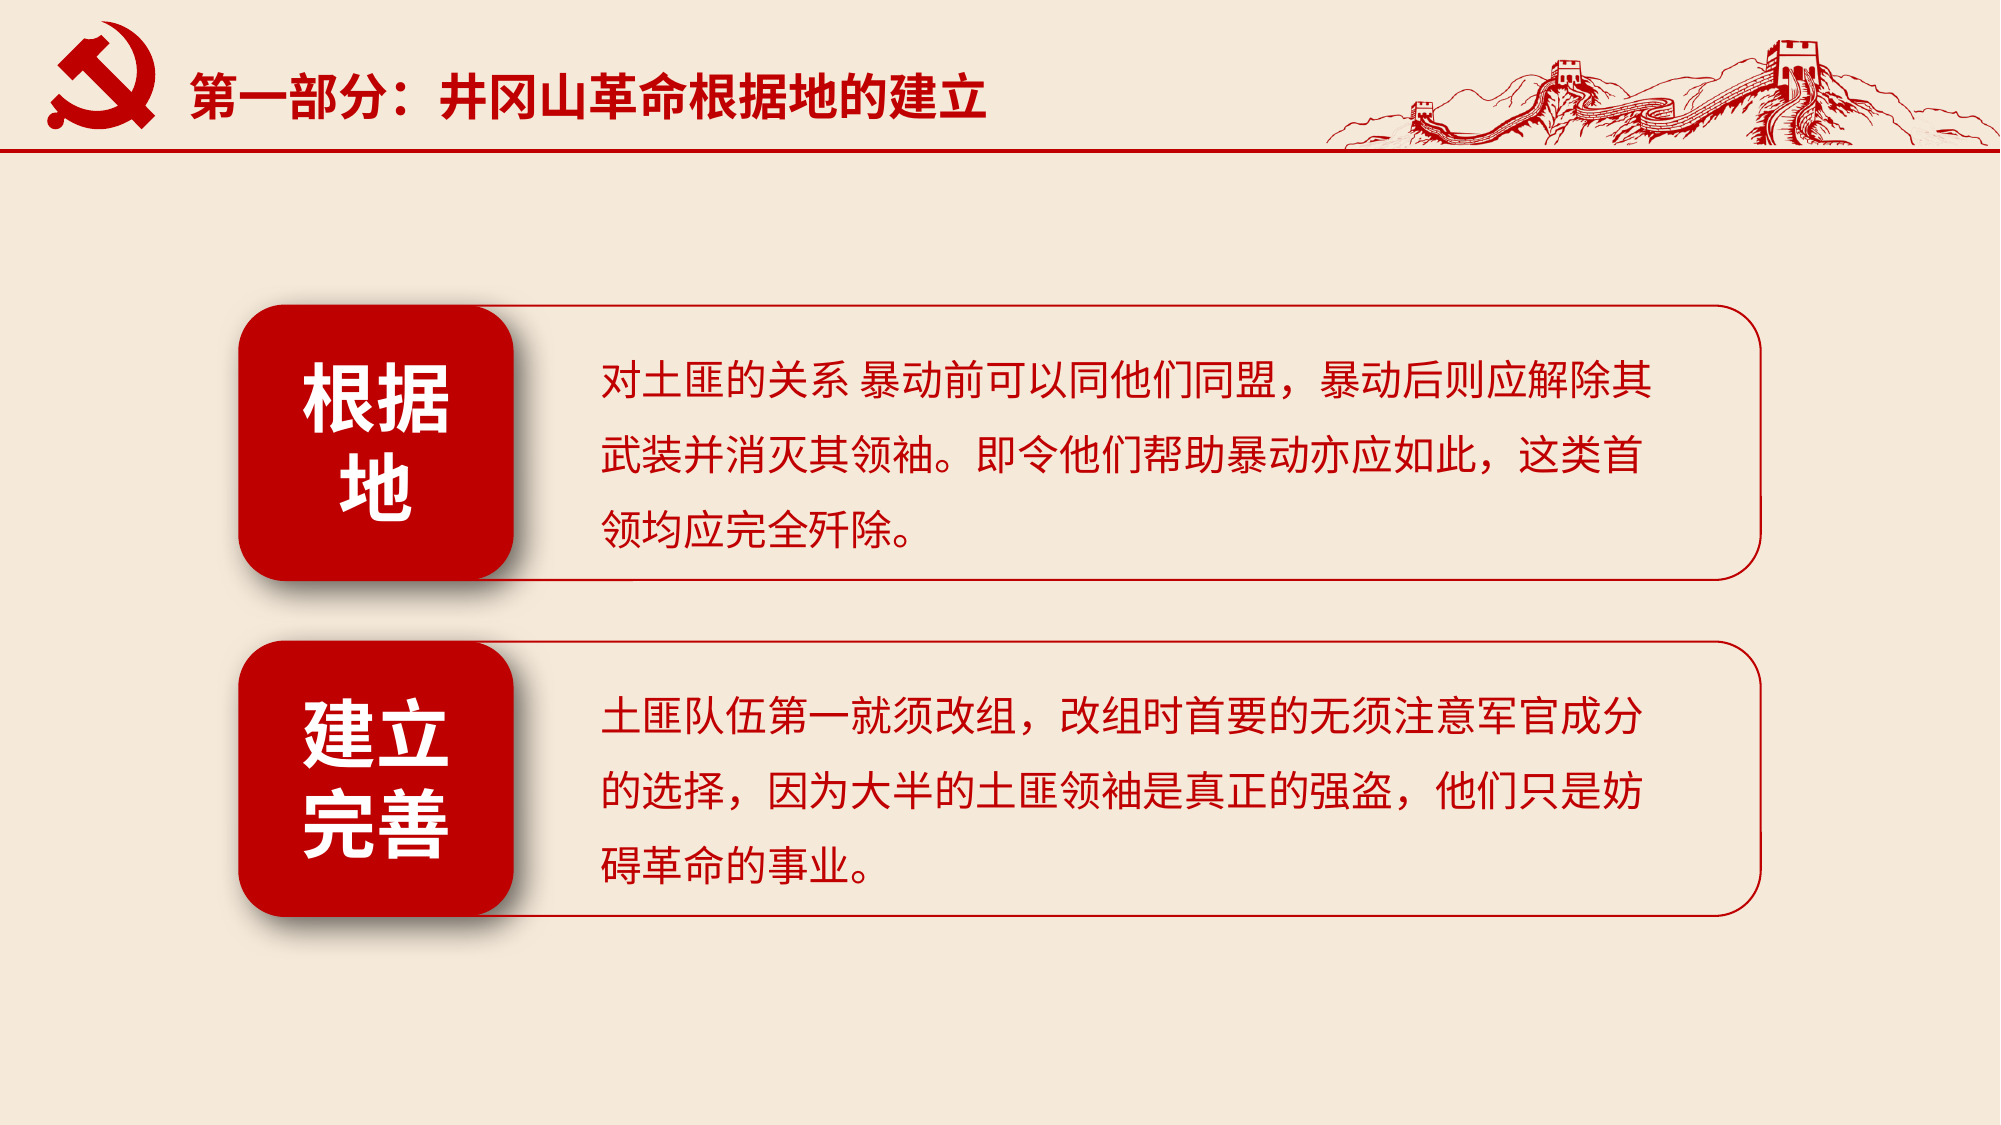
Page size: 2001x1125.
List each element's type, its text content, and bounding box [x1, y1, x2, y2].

text_box 第一部分：井冈山革命根据地的建立 [173, 57, 1038, 133]
text_box 建立完善 [259, 680, 494, 876]
picture [1326, 40, 2000, 151]
text_box 土匪队伍第一就须改组，改组时首要的无须注意军官成分的选择，因为大半的土匪领袖是真正的强盗，他们只是妨碍革命的事业。 [585, 657, 1689, 898]
text_box [47, 21, 156, 130]
text_box [239, 641, 1761, 916]
text_box 对土匪的关系 暴动前可以同他们同盟，暴动后则应解除其武装并消灭其领袖。即令他们帮助暴动亦应如此，这类首领均应完全歼除。 [585, 321, 1689, 562]
text_box [239, 305, 1761, 580]
